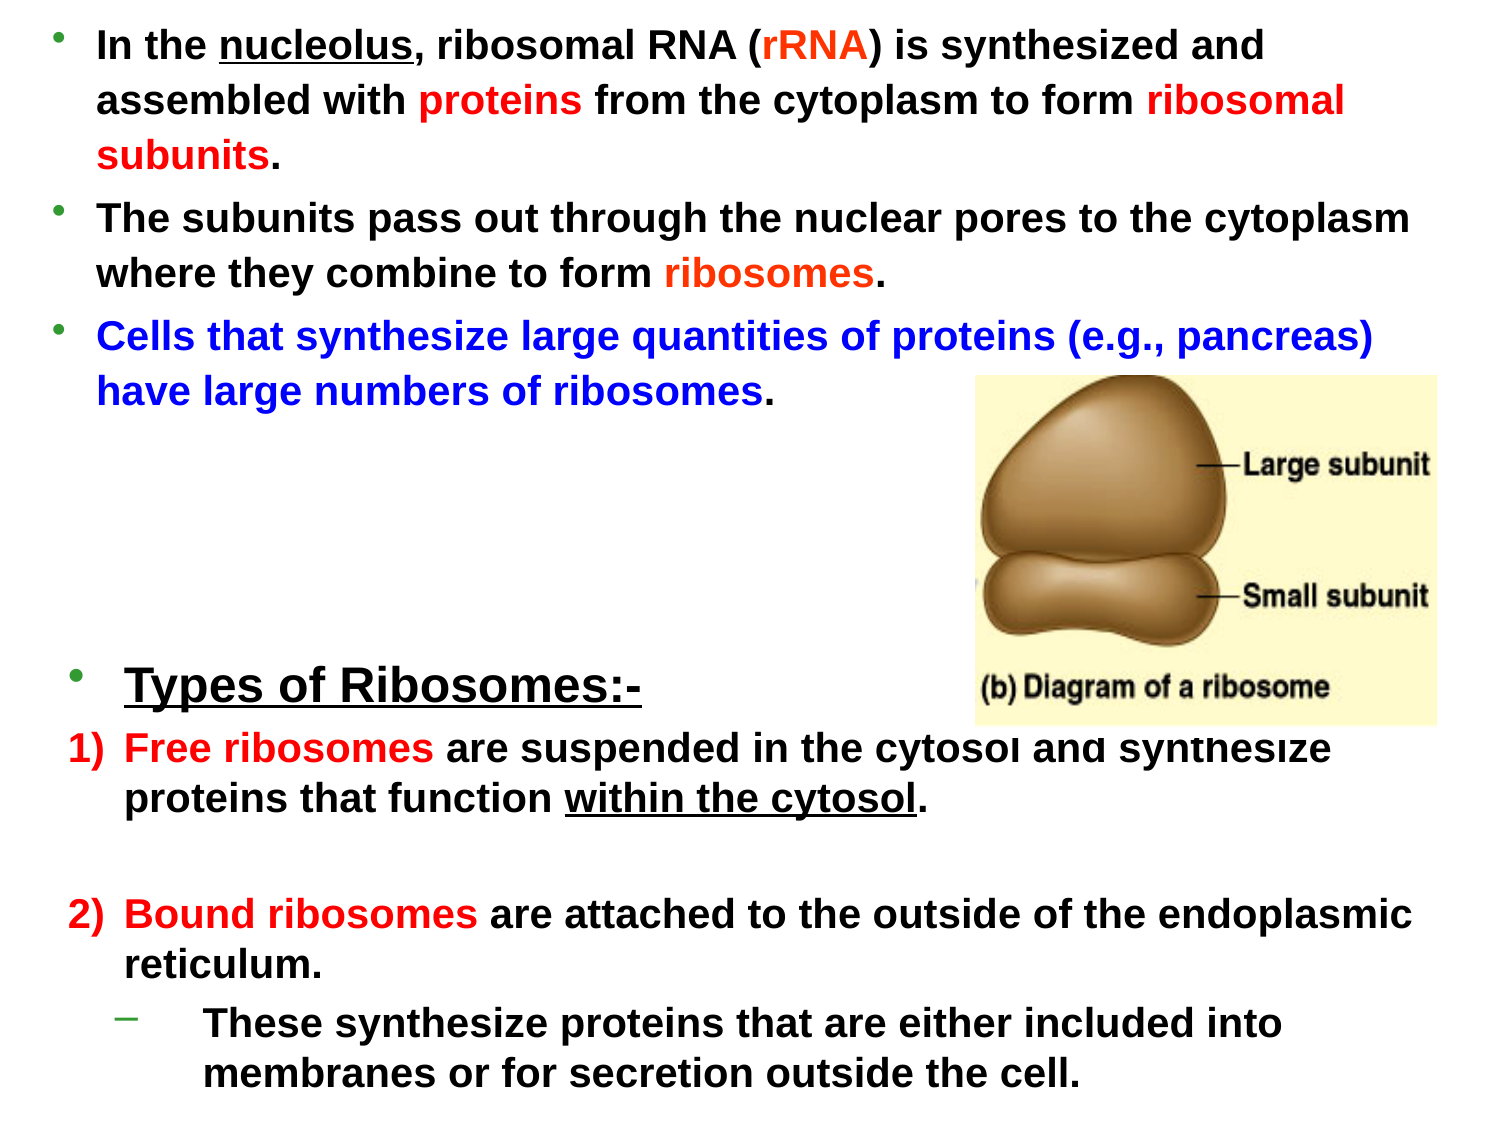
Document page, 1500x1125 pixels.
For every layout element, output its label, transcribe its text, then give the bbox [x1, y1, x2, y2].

picture [974, 374, 1438, 738]
list In the nucleolus, ribosomal RNA (rRNA) is synthesized and assembled with proteins from the cytoplasm to form ribosomal subunits. The subunits pass out through the nuclear pores to the cytoplasm where they combine to form ribosomes. Cells that synthesize large quantities of proteins (e.g., pancreas) have large numbers of ribosomes. Types of Ribosomes:- Free ribosomes are suspended in the cytosol and synthesize proteins that function within the cytosol. Bound ribosomes are attached to the outside of the endoplasmic reticulum. These synthesize proteins that are either included into membranes or for secretion outside the cell. [24, 5, 1475, 1104]
